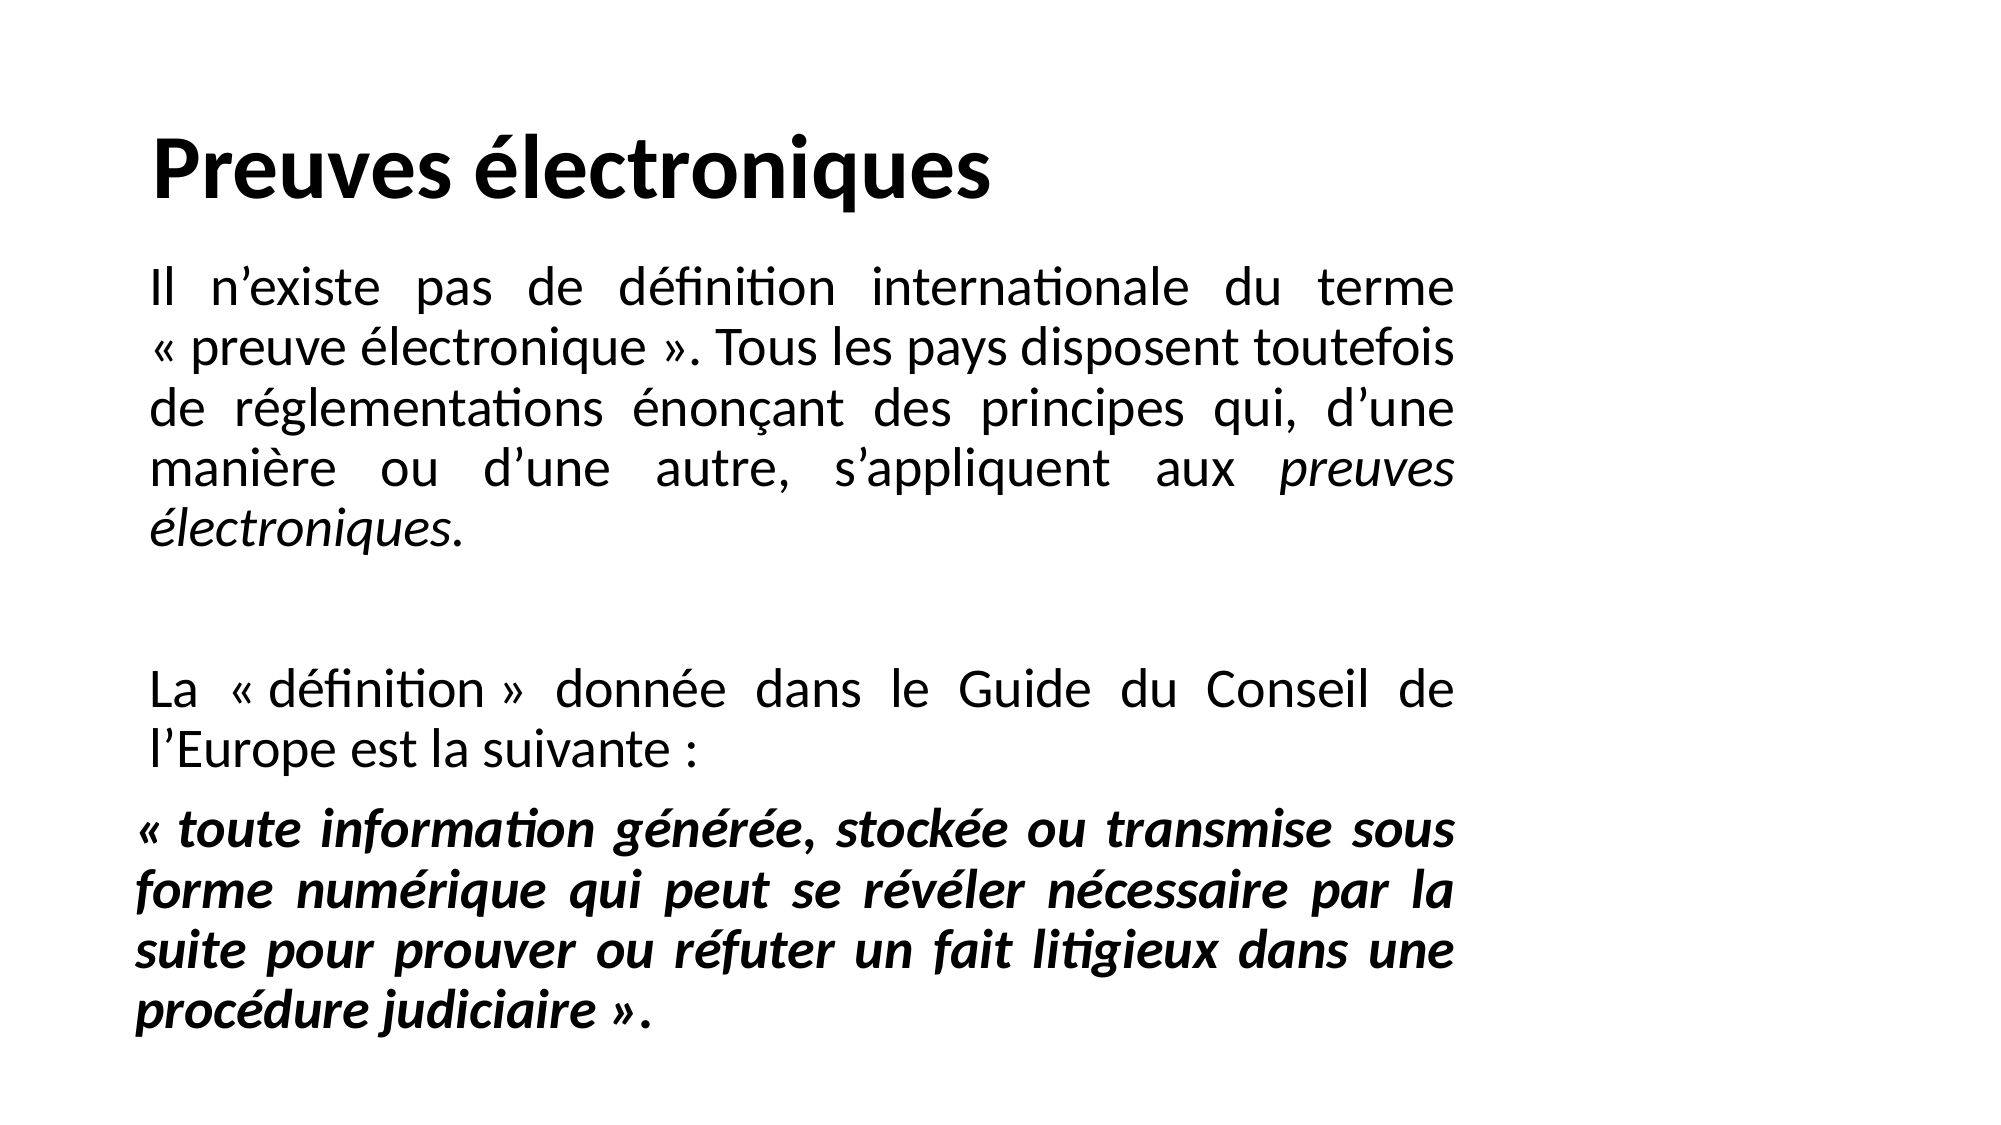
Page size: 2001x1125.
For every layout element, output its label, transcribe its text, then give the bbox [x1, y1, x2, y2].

list Il n’existe pas de définition internationale du terme « preuve électronique ». Tous les pays disposent toutefois de réglementations énonçant des principes qui, d’une manière ou d’une autre, s’appliquent aux preuves électroniques. La « définition » donnée dans le Guide du Conseil de l’Europe est la suivante : « toute information générée, stockée ou transmise sous forme numérique qui peut se révéler nécessaire par la suite pour prouver ou réfuter un fait litigieux dans une procédure judiciaire ». [120, 249, 1471, 1055]
title Preuves électroniques [137, 59, 1863, 278]
